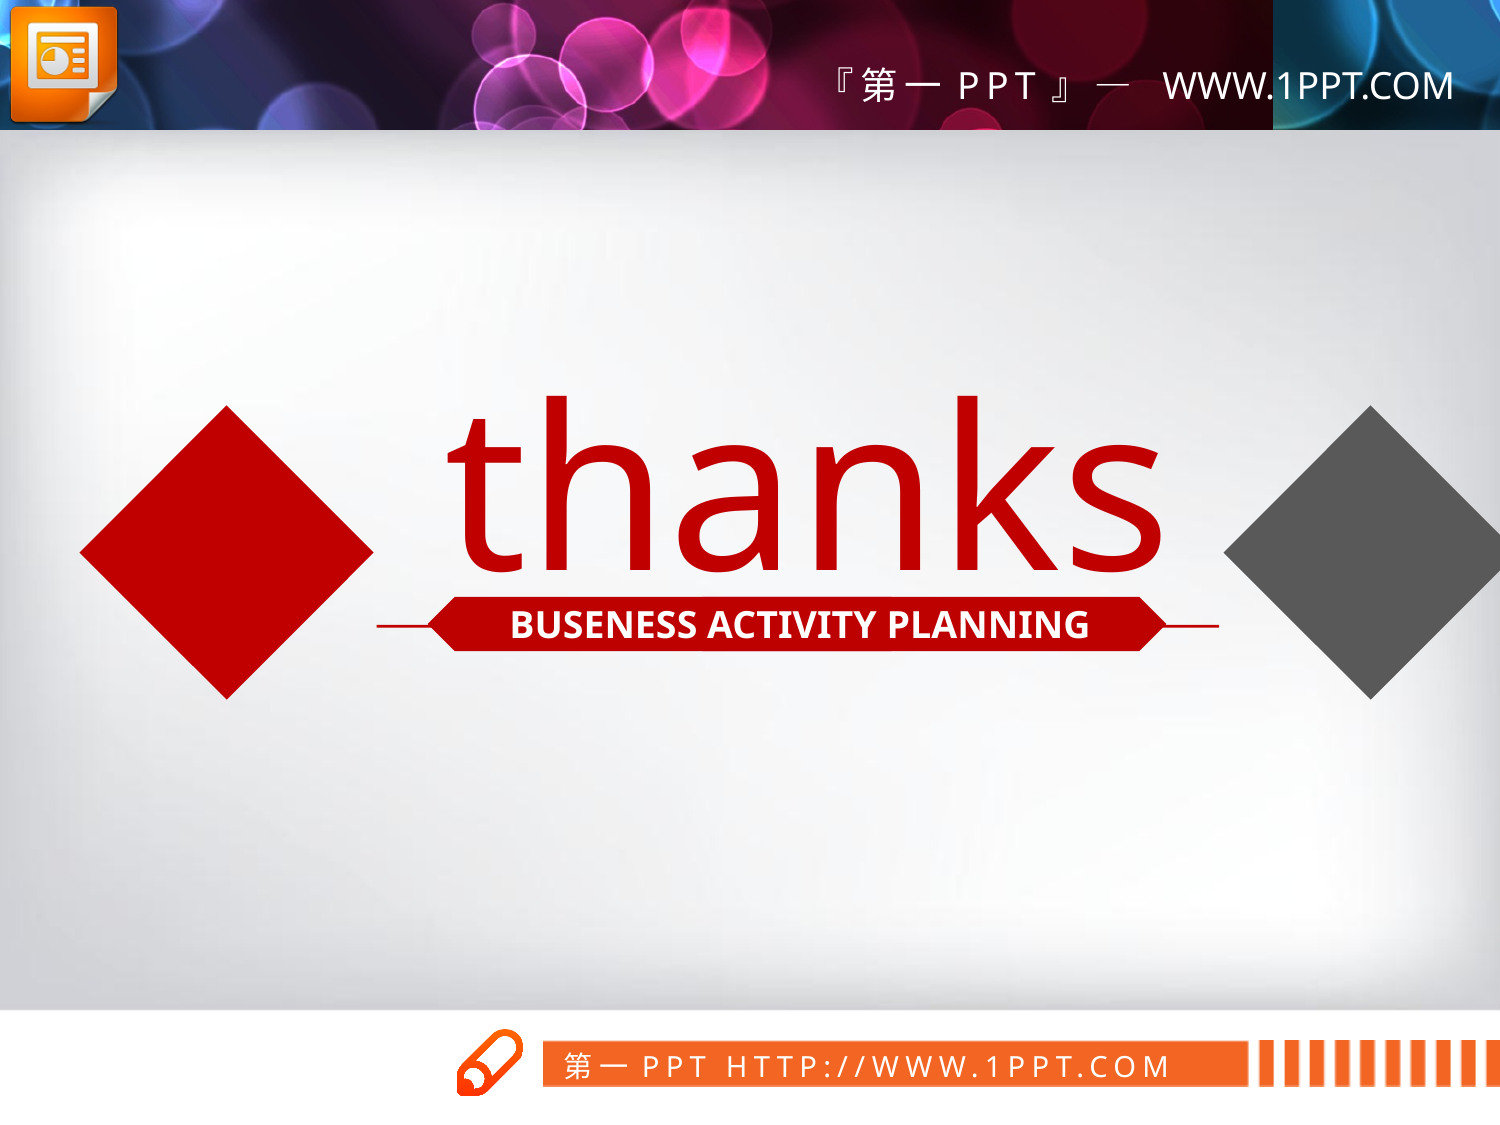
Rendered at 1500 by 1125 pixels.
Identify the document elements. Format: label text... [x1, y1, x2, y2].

picture [543, 1040, 1500, 1087]
picture [0, 0, 1500, 1012]
text_box thanks [393, 335, 1222, 622]
text_box [1179, 624, 1220, 628]
text_box [376, 624, 422, 628]
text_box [427, 596, 1167, 652]
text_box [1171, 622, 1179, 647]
text_box [1223, 405, 1500, 700]
text_box [79, 405, 374, 700]
